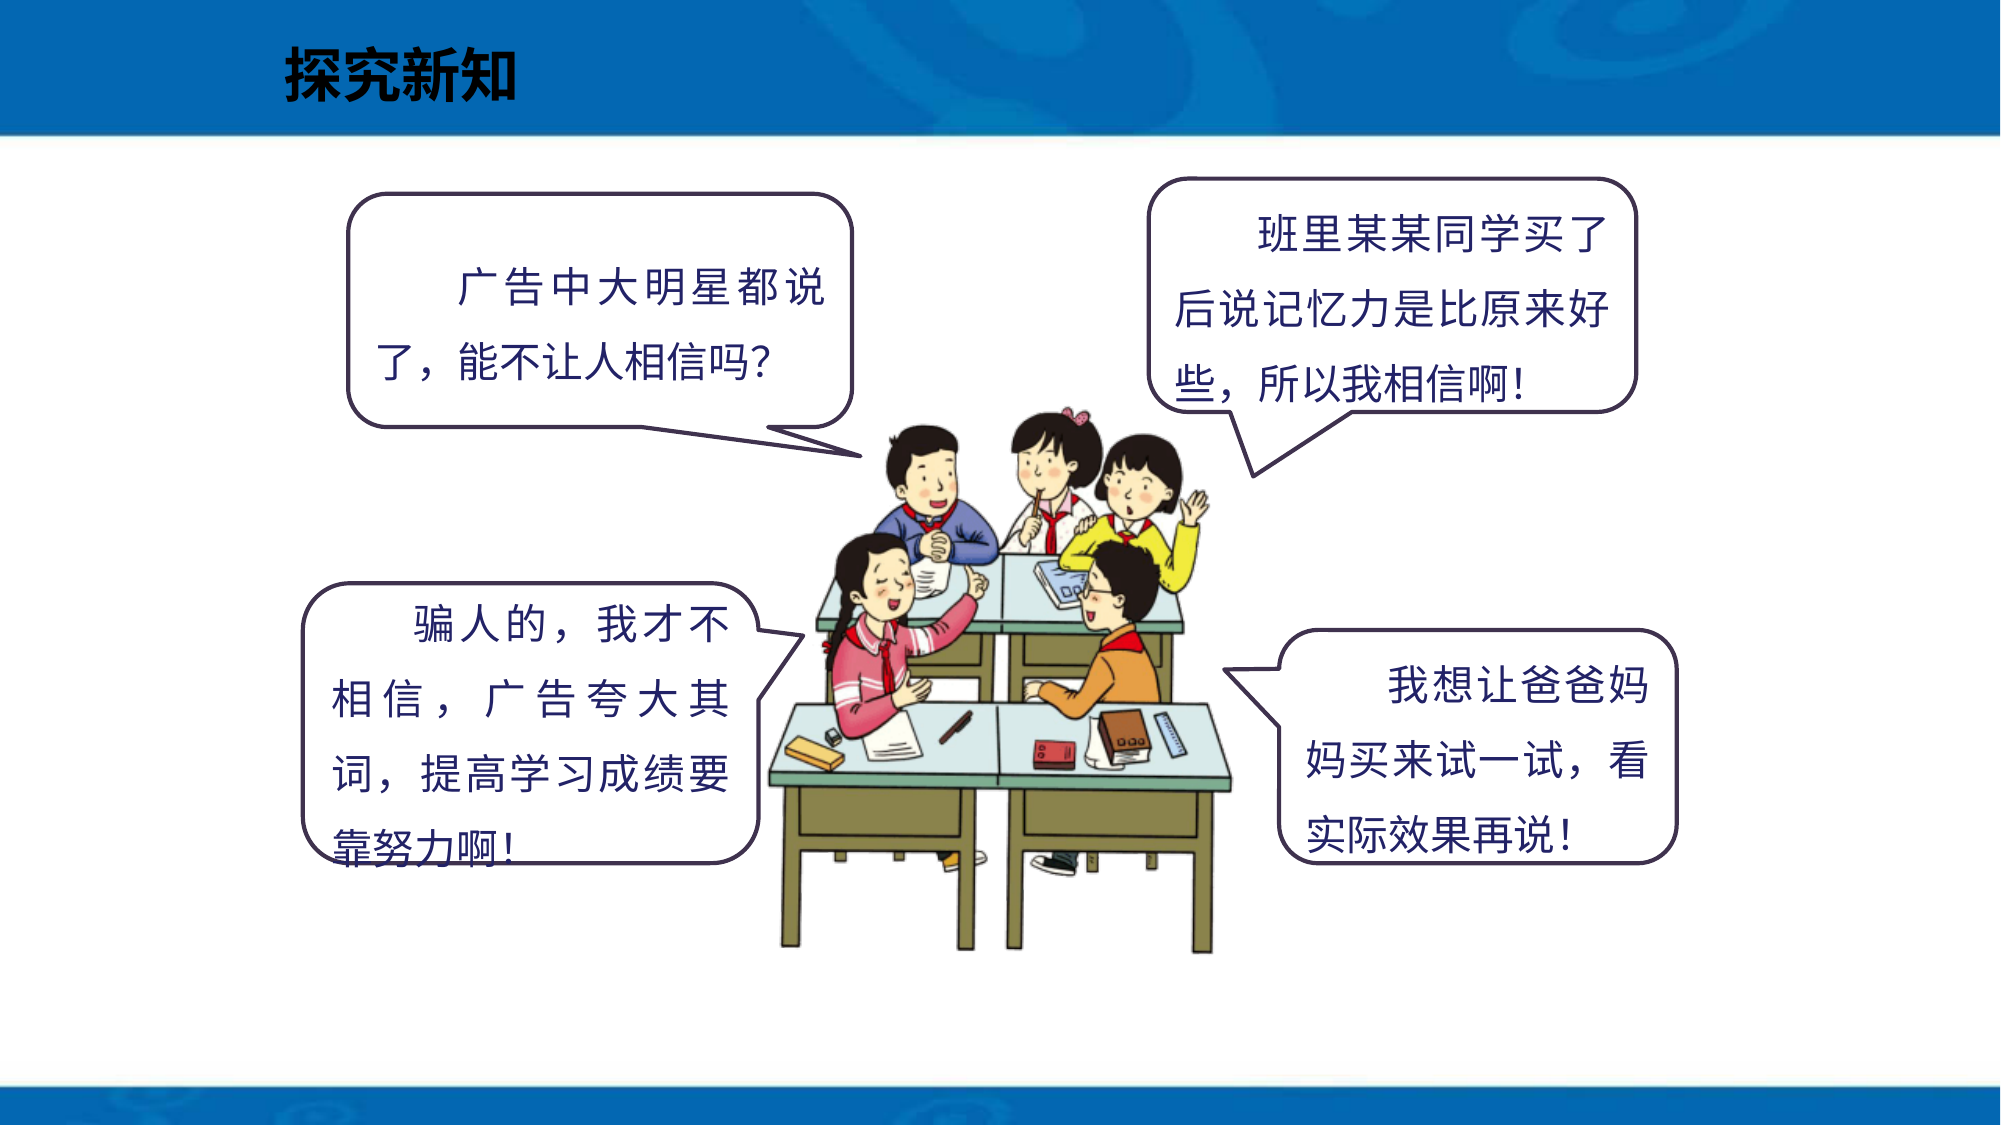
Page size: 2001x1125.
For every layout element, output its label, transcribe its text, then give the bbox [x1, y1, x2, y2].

text_box 骗人的，我才不相信，广告夸大其词，提高学习成绩要靠努力啊！ [300, 581, 753, 866]
picture [0, 0, 2001, 1125]
text_box 班里某某同学买了后说记忆力是比原来好些，所以我相信啊！ [1146, 176, 1639, 479]
text_box 我想让爸爸妈妈买来试一试，看实际效果再说！ [1247, 627, 1679, 866]
text_box 广告中大明星都说了，能不让人相信吗？ [346, 191, 855, 444]
title 探究新知 [268, 38, 1733, 119]
